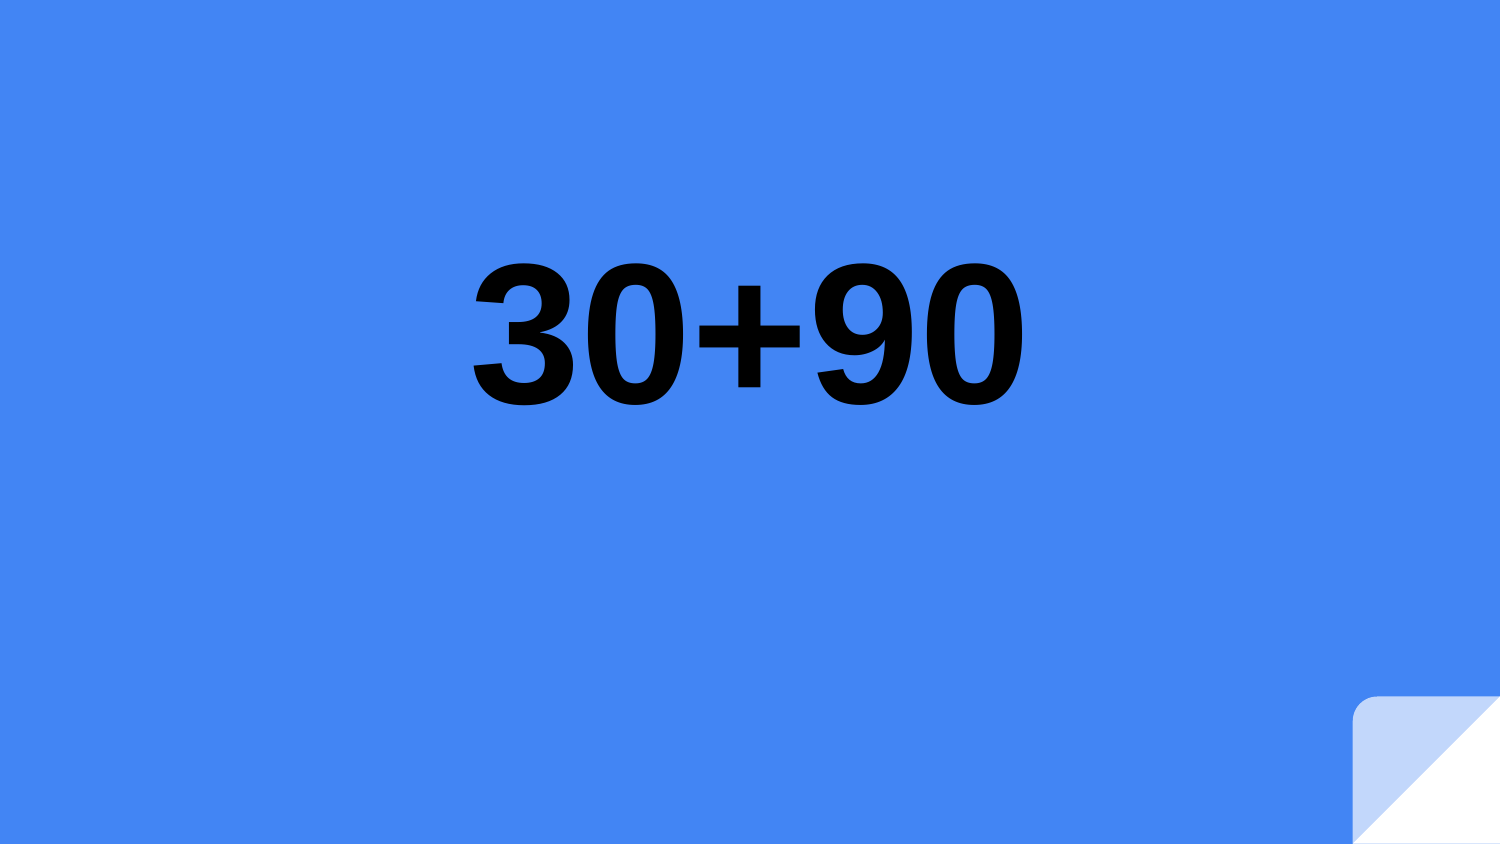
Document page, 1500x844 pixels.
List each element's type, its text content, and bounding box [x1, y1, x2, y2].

title 30+90 [51, 207, 1449, 459]
